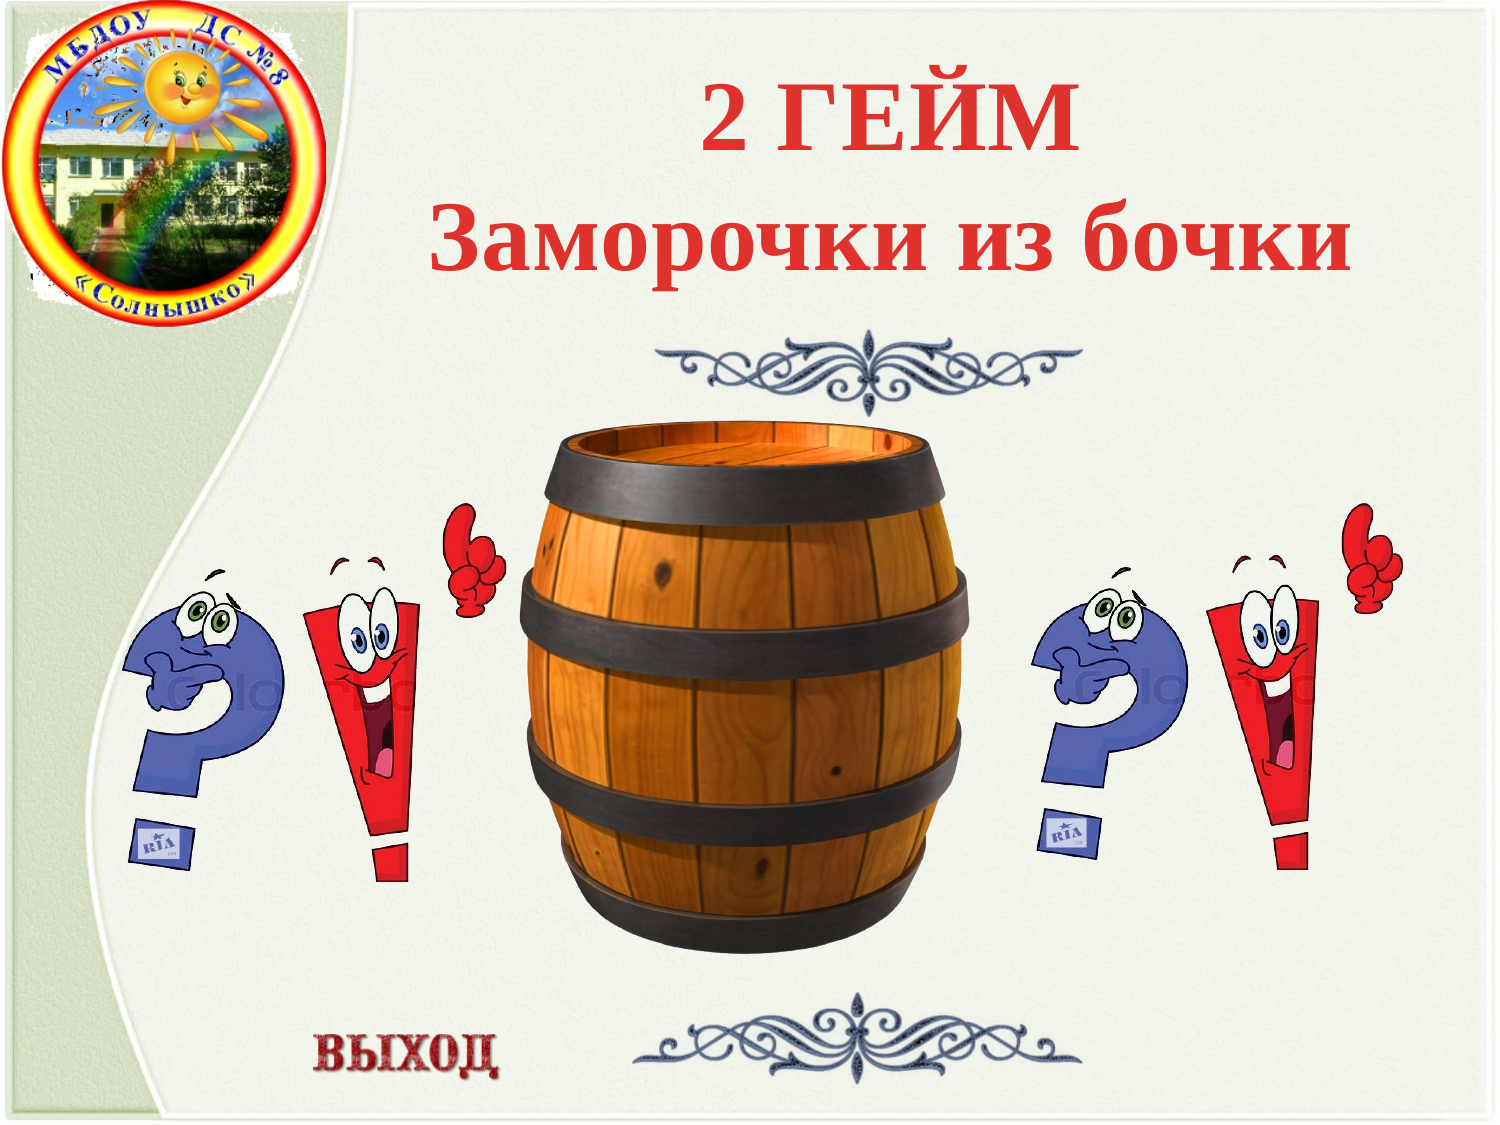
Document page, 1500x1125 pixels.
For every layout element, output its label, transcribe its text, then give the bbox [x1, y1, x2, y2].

text_box 2 ГЕЙМ Заморочки из бочки [412, 42, 1371, 298]
picture [0, 0, 1500, 1125]
